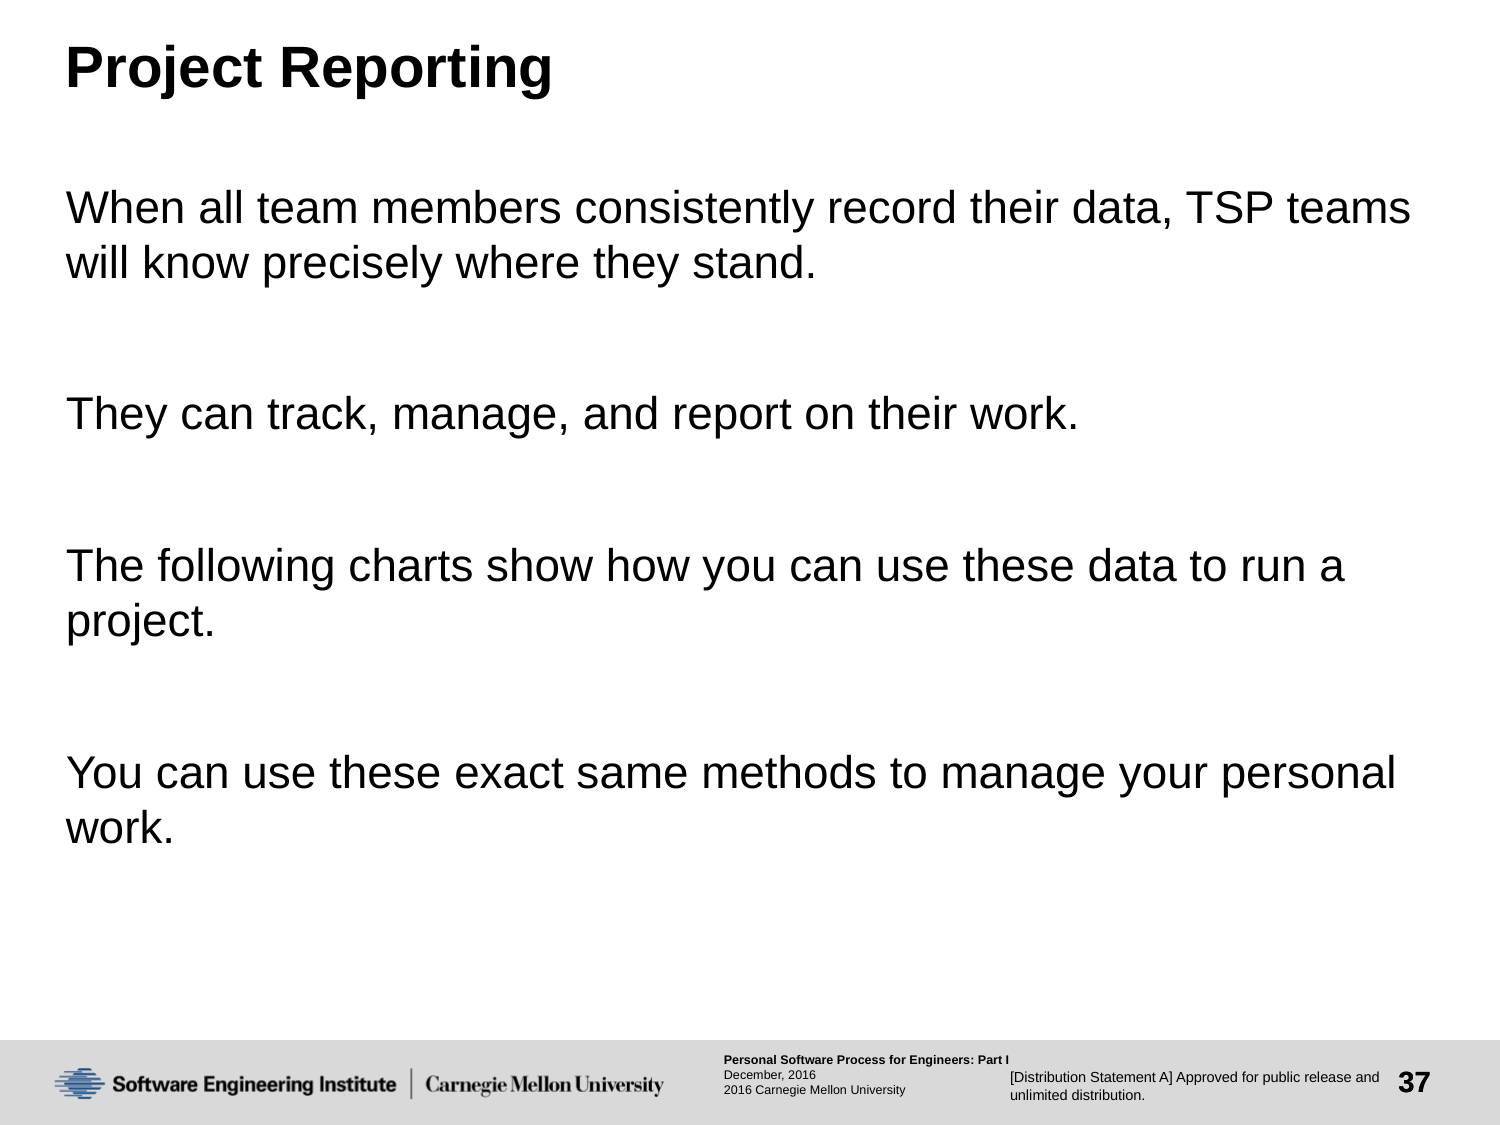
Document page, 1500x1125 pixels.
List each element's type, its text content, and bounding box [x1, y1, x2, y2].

list When all team members consistently record their data, TSP teams will know precisely where they stand. They can track, manage, and report on their work. The following charts show how you can use these data to run a project. You can use these exact same methods to manage your personal work. [65, 177, 1431, 1000]
picture [46, 1061, 673, 1104]
title Project Reporting [65, 37, 1313, 148]
